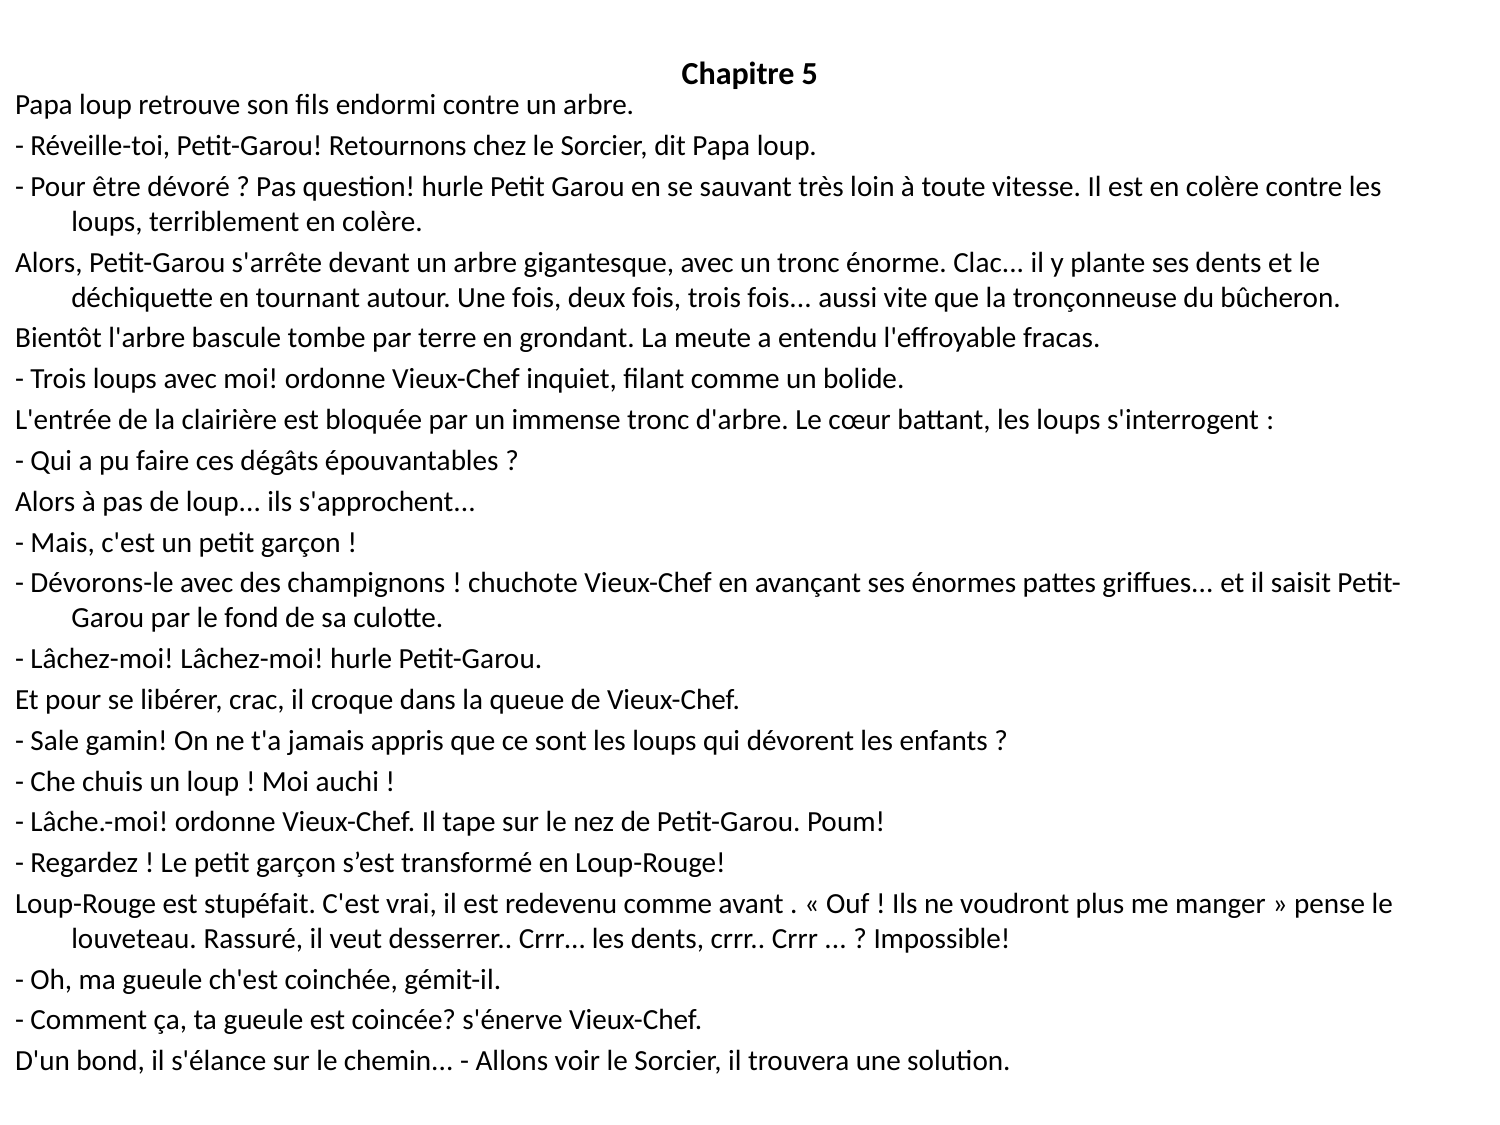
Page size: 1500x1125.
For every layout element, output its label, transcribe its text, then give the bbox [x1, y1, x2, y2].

list Papa loup retrouve son fils endormi contre un arbre. - Réveille-toi, Petit-Garou! Retournons chez le Sorcier, dit Papa loup. - Pour être dévoré ? Pas question! hurle Petit Garou en se sauvant très loin à toute vitesse. Il est en colère contre les loups, terriblement en colère. Alors, Petit-Garou s'arrête devant un arbre gigantesque, avec un tronc énorme. Clac... il y plante ses dents et le déchiquette en tournant autour. Une fois, deux fois, trois fois... aussi vite que la tronçonneuse du bûcheron. Bientôt l'arbre bascule tombe par terre en grondant. La meute a entendu l'effroyable fracas. - Trois loups avec moi! ordonne Vieux-Chef inquiet, filant comme un bolide. L'entrée de la clairière est bloquée par un immense tronc d'arbre. Le cœur battant, les loups s'interrogent : - Qui a pu faire ces dégâts épouvantables ? Alors à pas de loup... ils s'approchent... - Mais, c'est un petit garçon ! - Dévorons-le avec des champignons ! chuchote Vieux-Chef en avançant ses énormes pattes griffues... et il saisit Petit-Garou par le fond de sa culotte. - Lâchez-moi! Lâchez-moi! hurle Petit-Garou. Et pour se libérer, crac, il croque dans la queue de Vieux-Chef. - Sale gamin! On ne t'a jamais appris que ce sont les loups qui dévorent les enfants ? - Che chuis un loup ! Moi auchi ! - Lâche.-moi! ordonne Vieux-Chef. Il tape sur le nez de Petit-Garou. Poum! - Regardez ! Le petit garçon s’est transformé en Loup-Rouge! Loup-Rouge est stupéfait. C'est vrai, il est redevenu comme avant . « Ouf ! Ils ne voudront plus me manger » pense le louveteau. Rassuré, il veut desserrer.. Crrr… les dents, crrr.. Crrr ... ? Impossible! - Oh, ma gueule ch'est coinchée, gémit-il. - Comment ça, ta gueule est coincée? s'énerve Vieux-Chef. D'un bond, il s'élance sur le chemin... - Allons voir le Sorcier, il trouvera une solution. [0, 78, 1471, 1125]
title Chapitre 5 [75, 45, 1425, 78]
